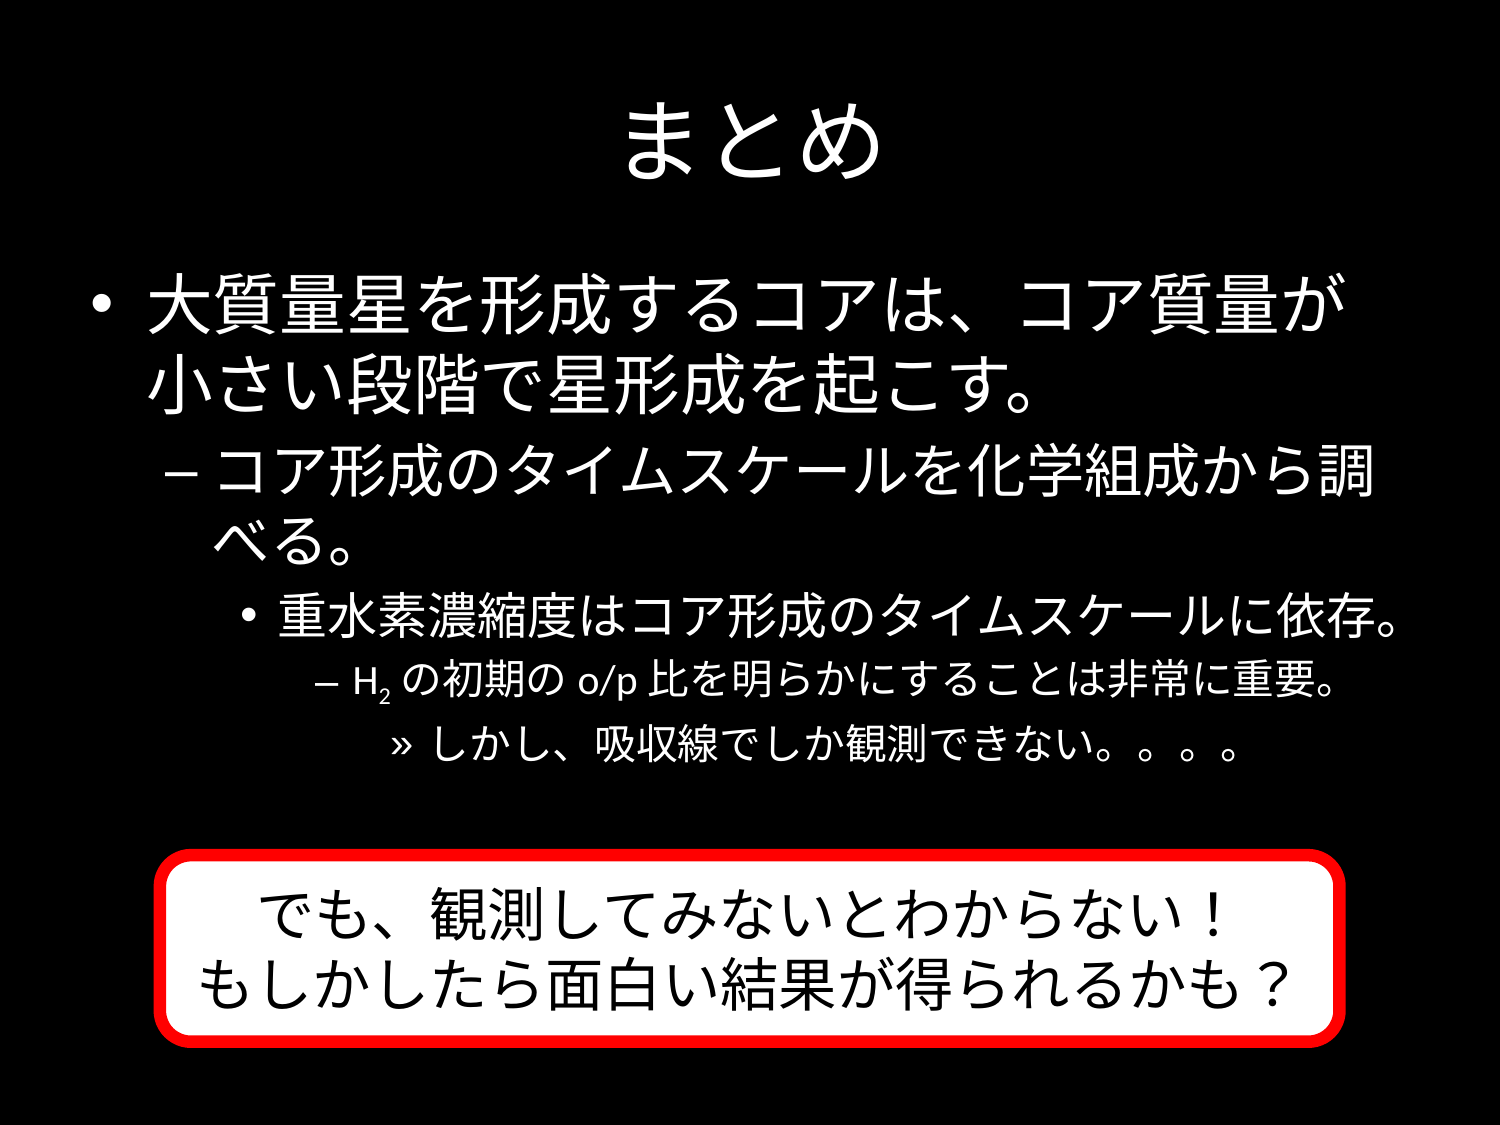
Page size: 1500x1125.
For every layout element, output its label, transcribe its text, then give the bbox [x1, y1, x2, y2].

list 大質量星を形成するコアは、コア質量が小さい段階で星形成を起こす。 コア形成のタイムスケールを化学組成から調べる。 重水素濃縮度はコア形成のタイムスケールに依存。 H2の初期のo/p比を明らかにすることは非常に重要。 しかし、吸収線でしか観測できない。。。。 [75, 255, 1425, 817]
title まとめ [75, 45, 1425, 233]
text_box でも、観測してみないとわからない！ もしかしたら面白い結果が得られるかも？ [159, 854, 1341, 1043]
